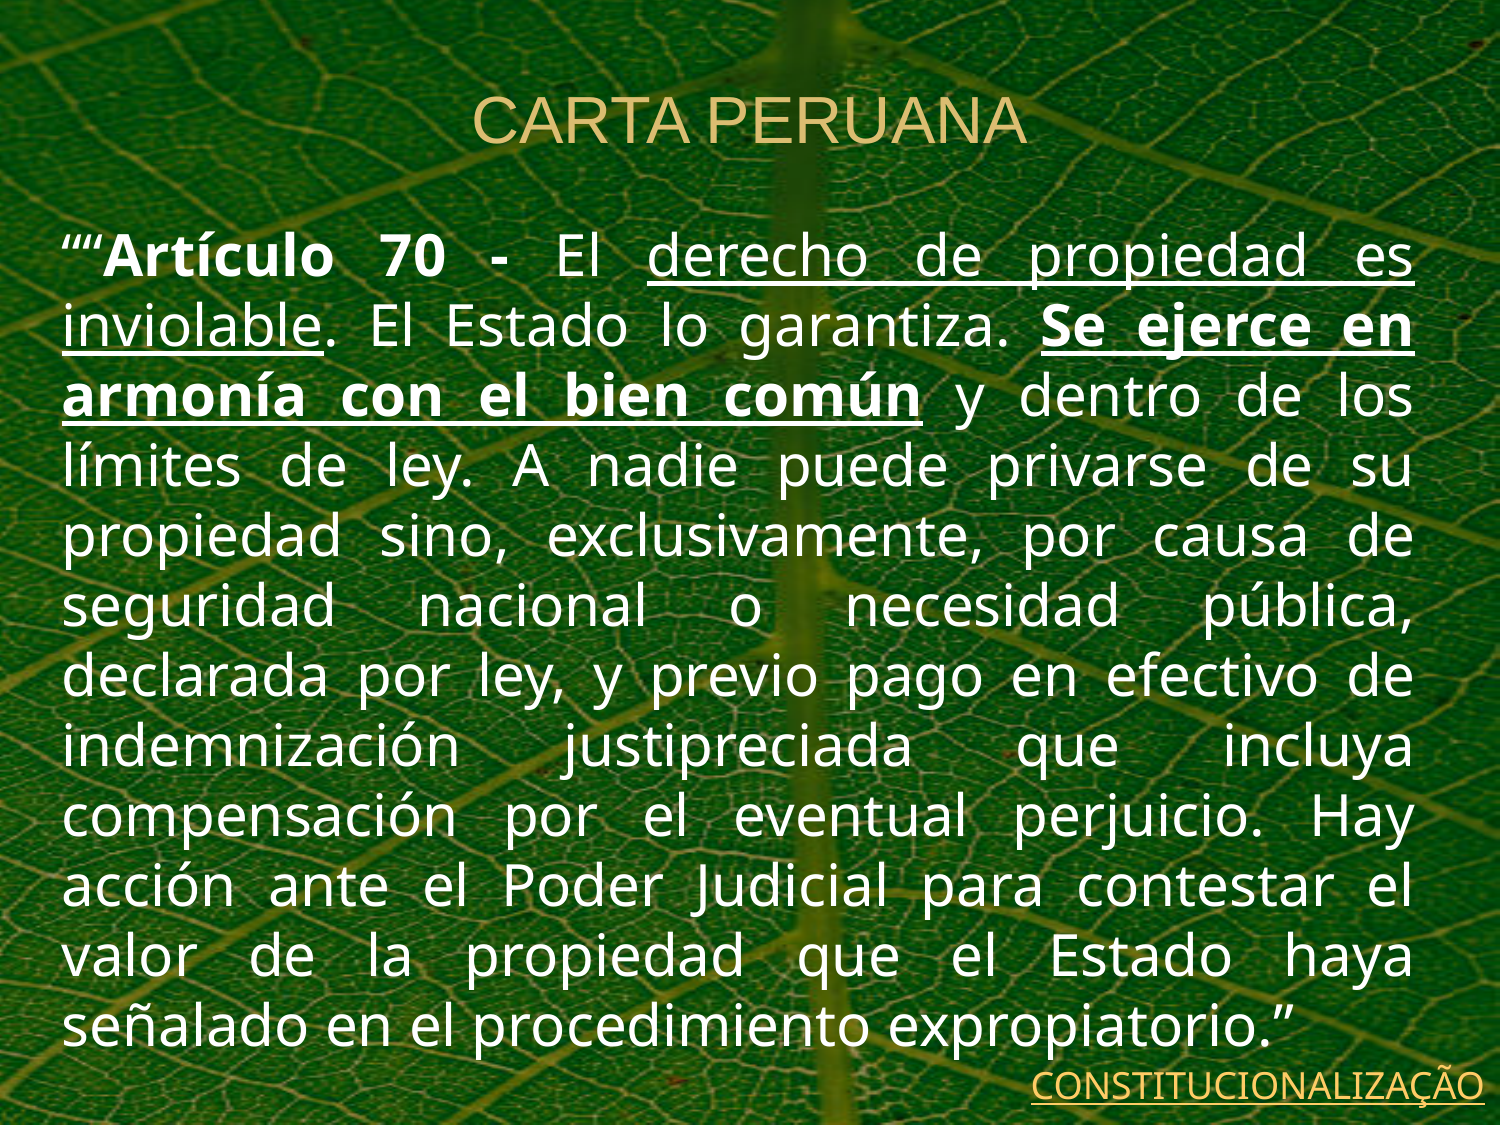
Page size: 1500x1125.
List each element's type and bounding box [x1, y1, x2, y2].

list [0, 0, 1500, 1125]
